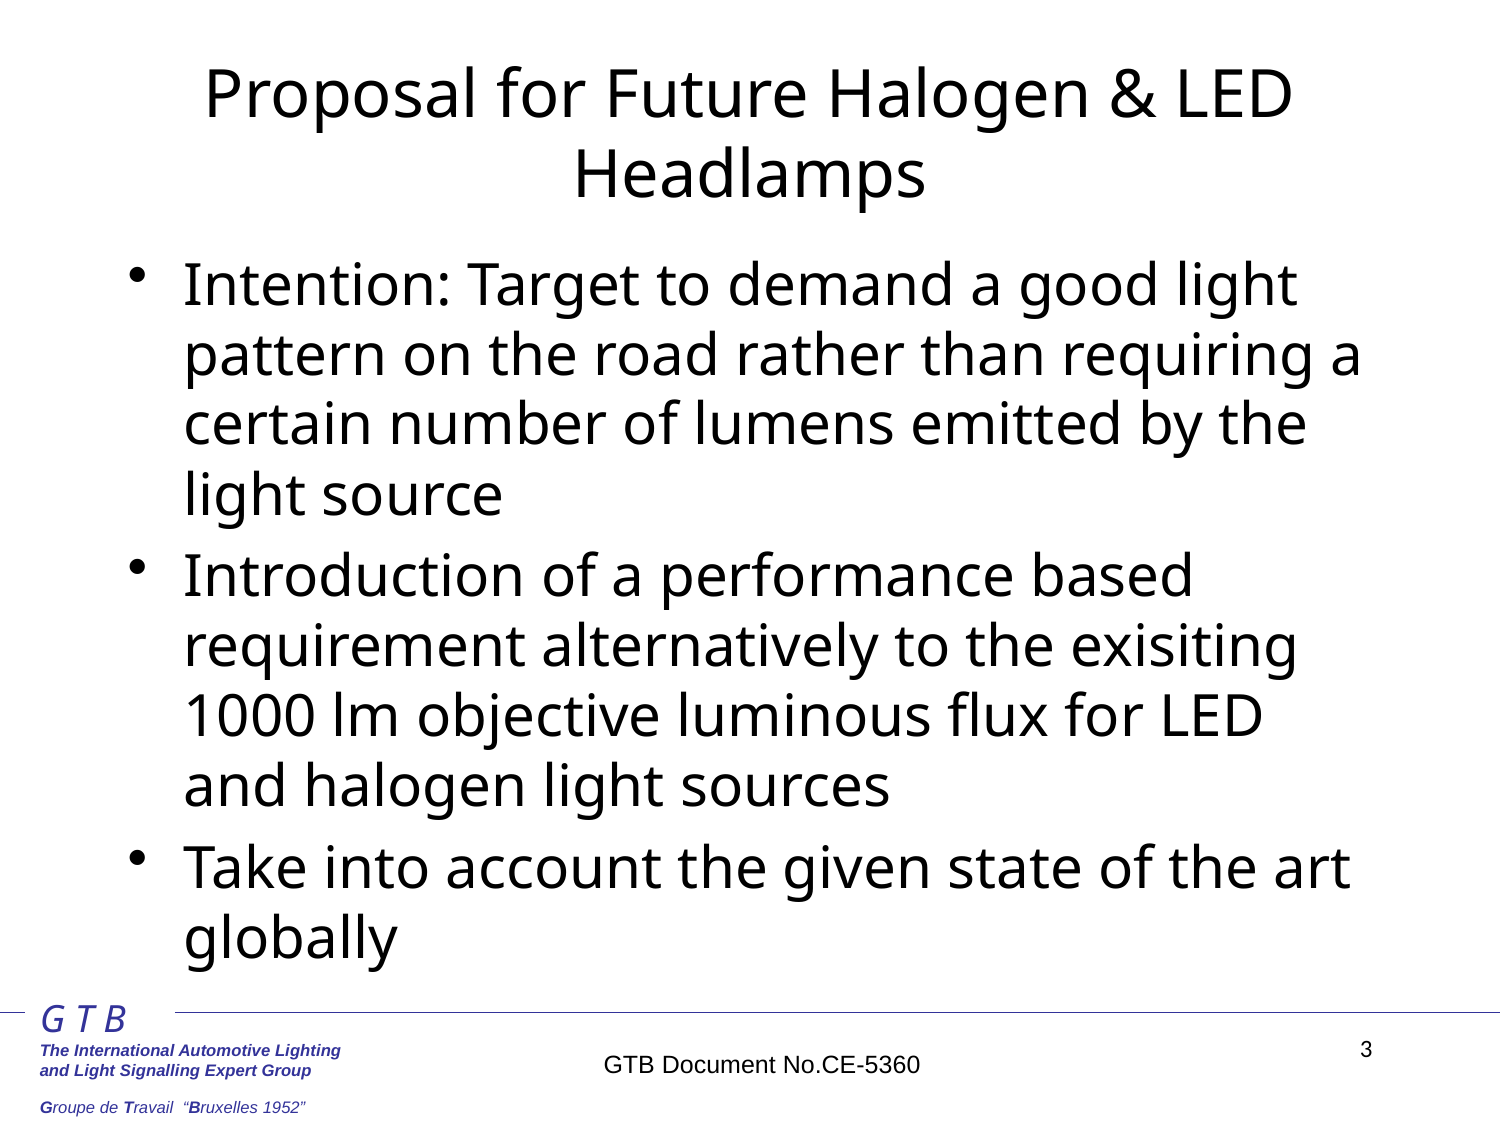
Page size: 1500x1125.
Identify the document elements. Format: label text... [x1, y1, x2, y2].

list Intention: Target to demand a good light pattern on the road rather than requiring a certain number of lumens emitted by the light source Introduction of a performance based requirement alternatively to the exisiting 1000 lm objective luminous flux for LED and halogen light sources Take into account the given state of the art globally [112, 238, 1388, 915]
title Proposal for Future Halogen & LED Headlamps [112, 37, 1388, 226]
slide_number 3 [1074, 1024, 1388, 1101]
text_box GTB Document No.CE-5360 [505, 1025, 1020, 1101]
